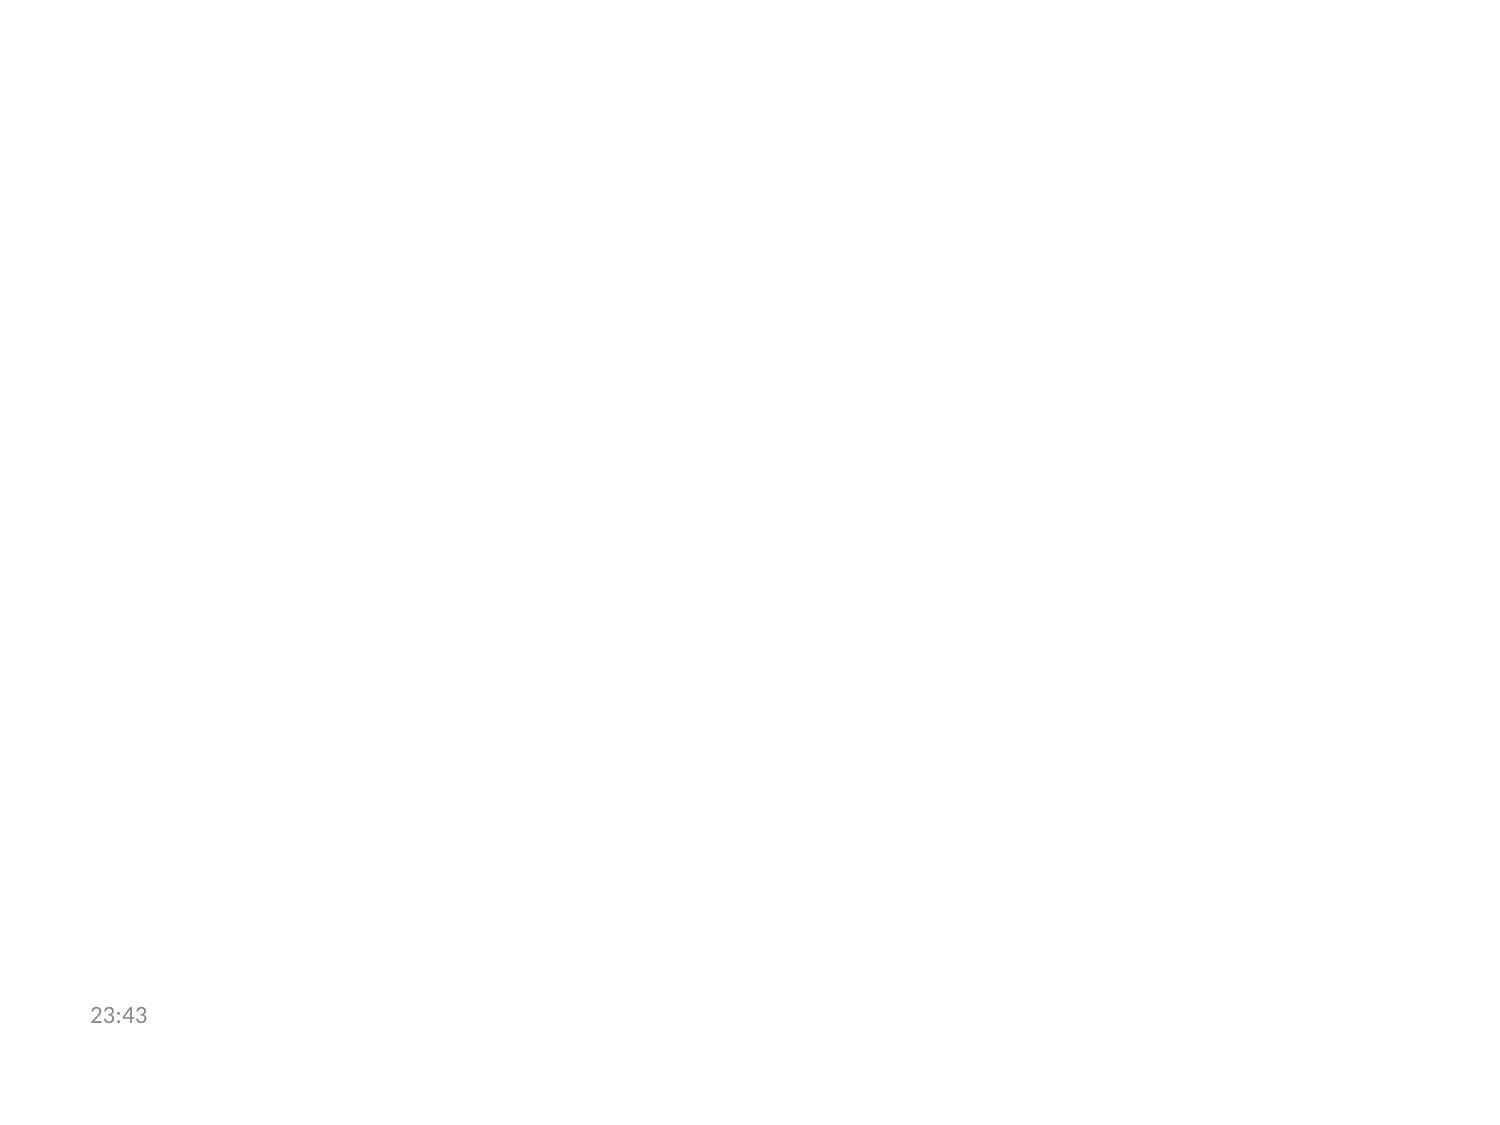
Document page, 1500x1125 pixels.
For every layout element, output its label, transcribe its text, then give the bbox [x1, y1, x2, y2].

text_box 15:35 [75, 983, 425, 1044]
